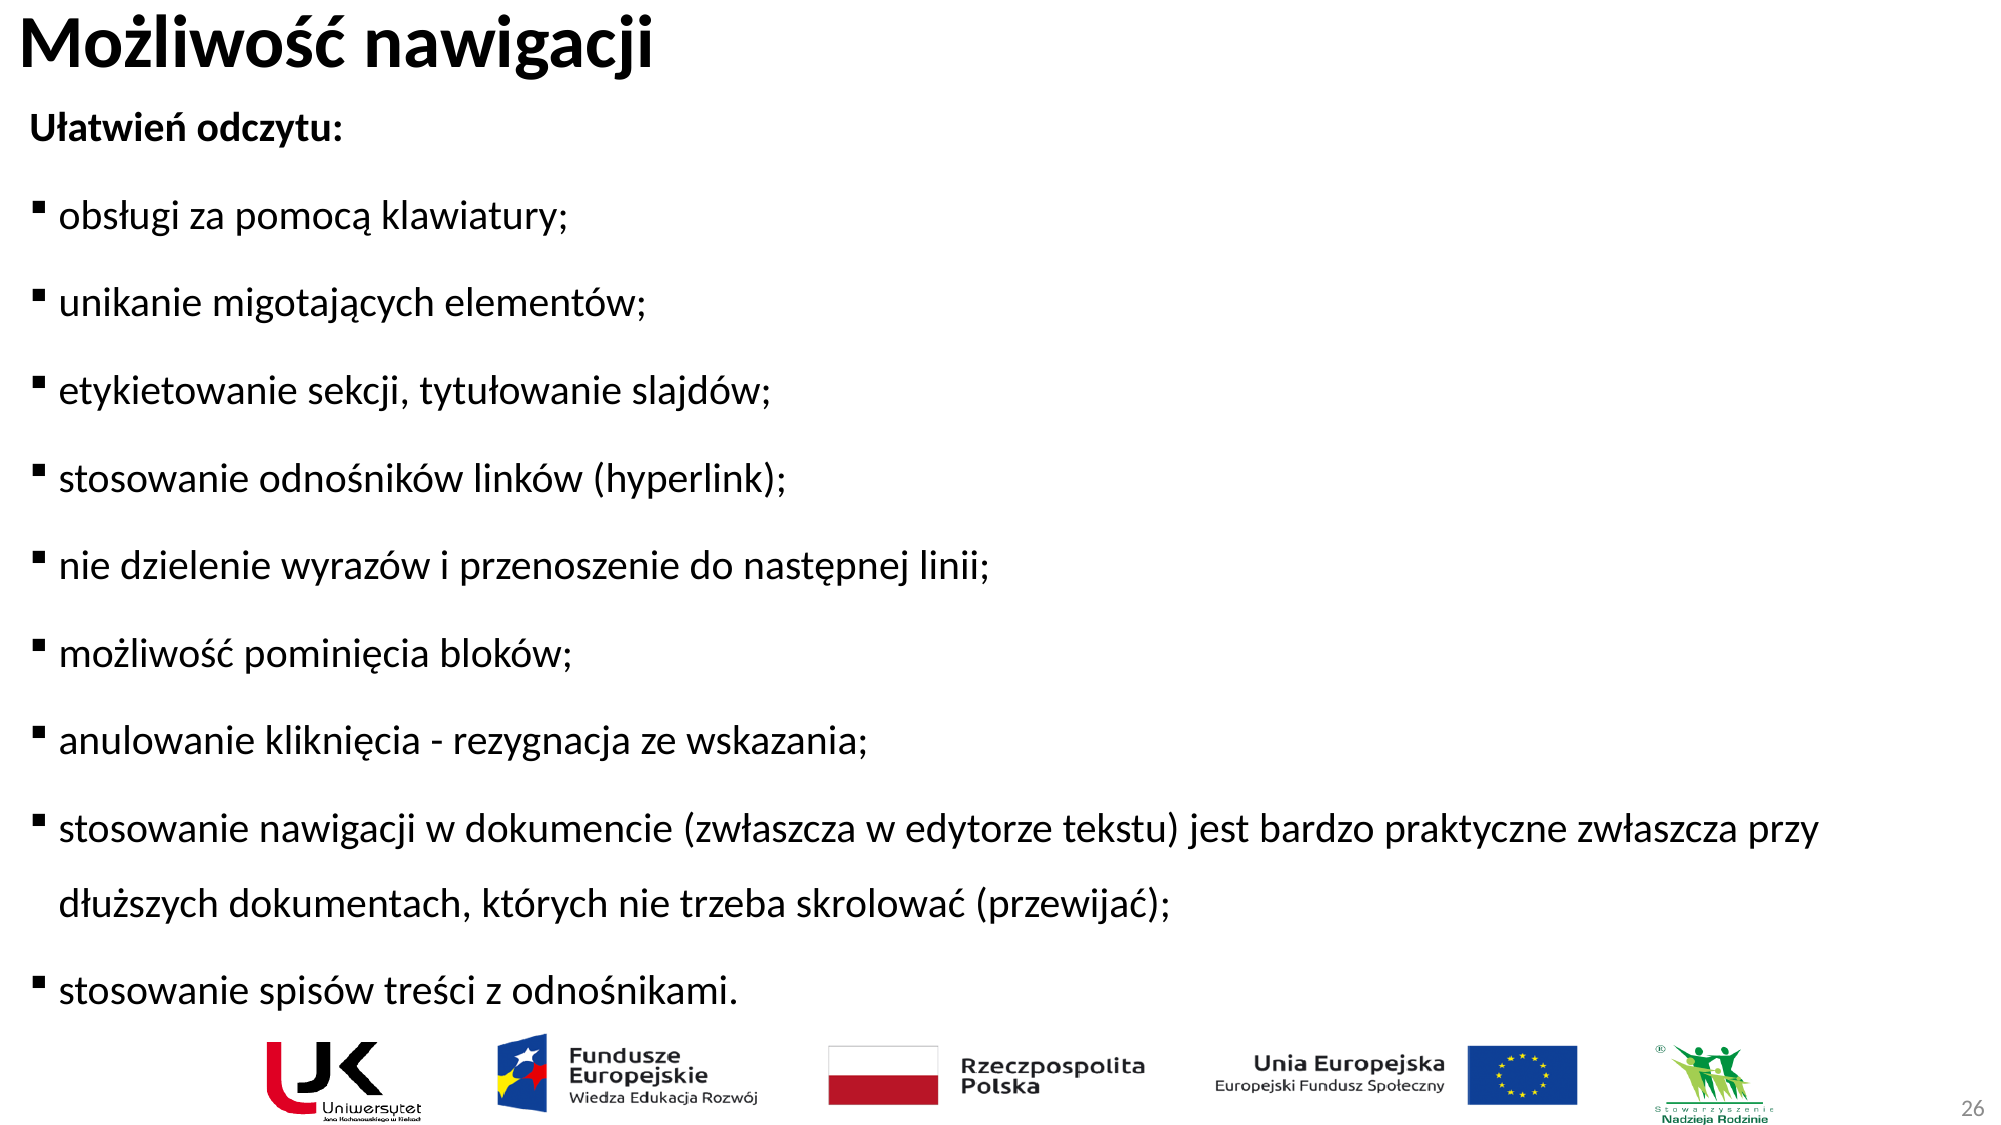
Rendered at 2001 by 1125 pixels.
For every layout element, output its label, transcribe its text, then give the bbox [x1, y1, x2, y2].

picture [266, 1042, 421, 1122]
title Możliwość nawigacji [18, 0, 1529, 75]
text_box Ułatwień odczytu: obsługi za pomocą klawiatury; unikanie migotających elementów; etykietowanie sekcji, tytułowanie slajdów; stosowanie odnośników linków (hyperlink); nie dzielenie wyrazów i przenoszenie do następnej linii; możliwość pominięcia bloków; anulowanie kliknięcia - rezygnacja ze wskazania; stosowanie nawigacji w dokumencie (zwłaszcza w edytorze tekstu) jest bardzo praktyczne zwłaszcza przy dłuższych dokumentach, których nie trzeba skrolować (przewijać); stosowanie spisów treści z odnośnikami. [0, 75, 1949, 1021]
slide_number 26 [1864, 1088, 2000, 1125]
picture [1655, 1044, 1774, 1125]
picture [463, 1021, 1613, 1125]
